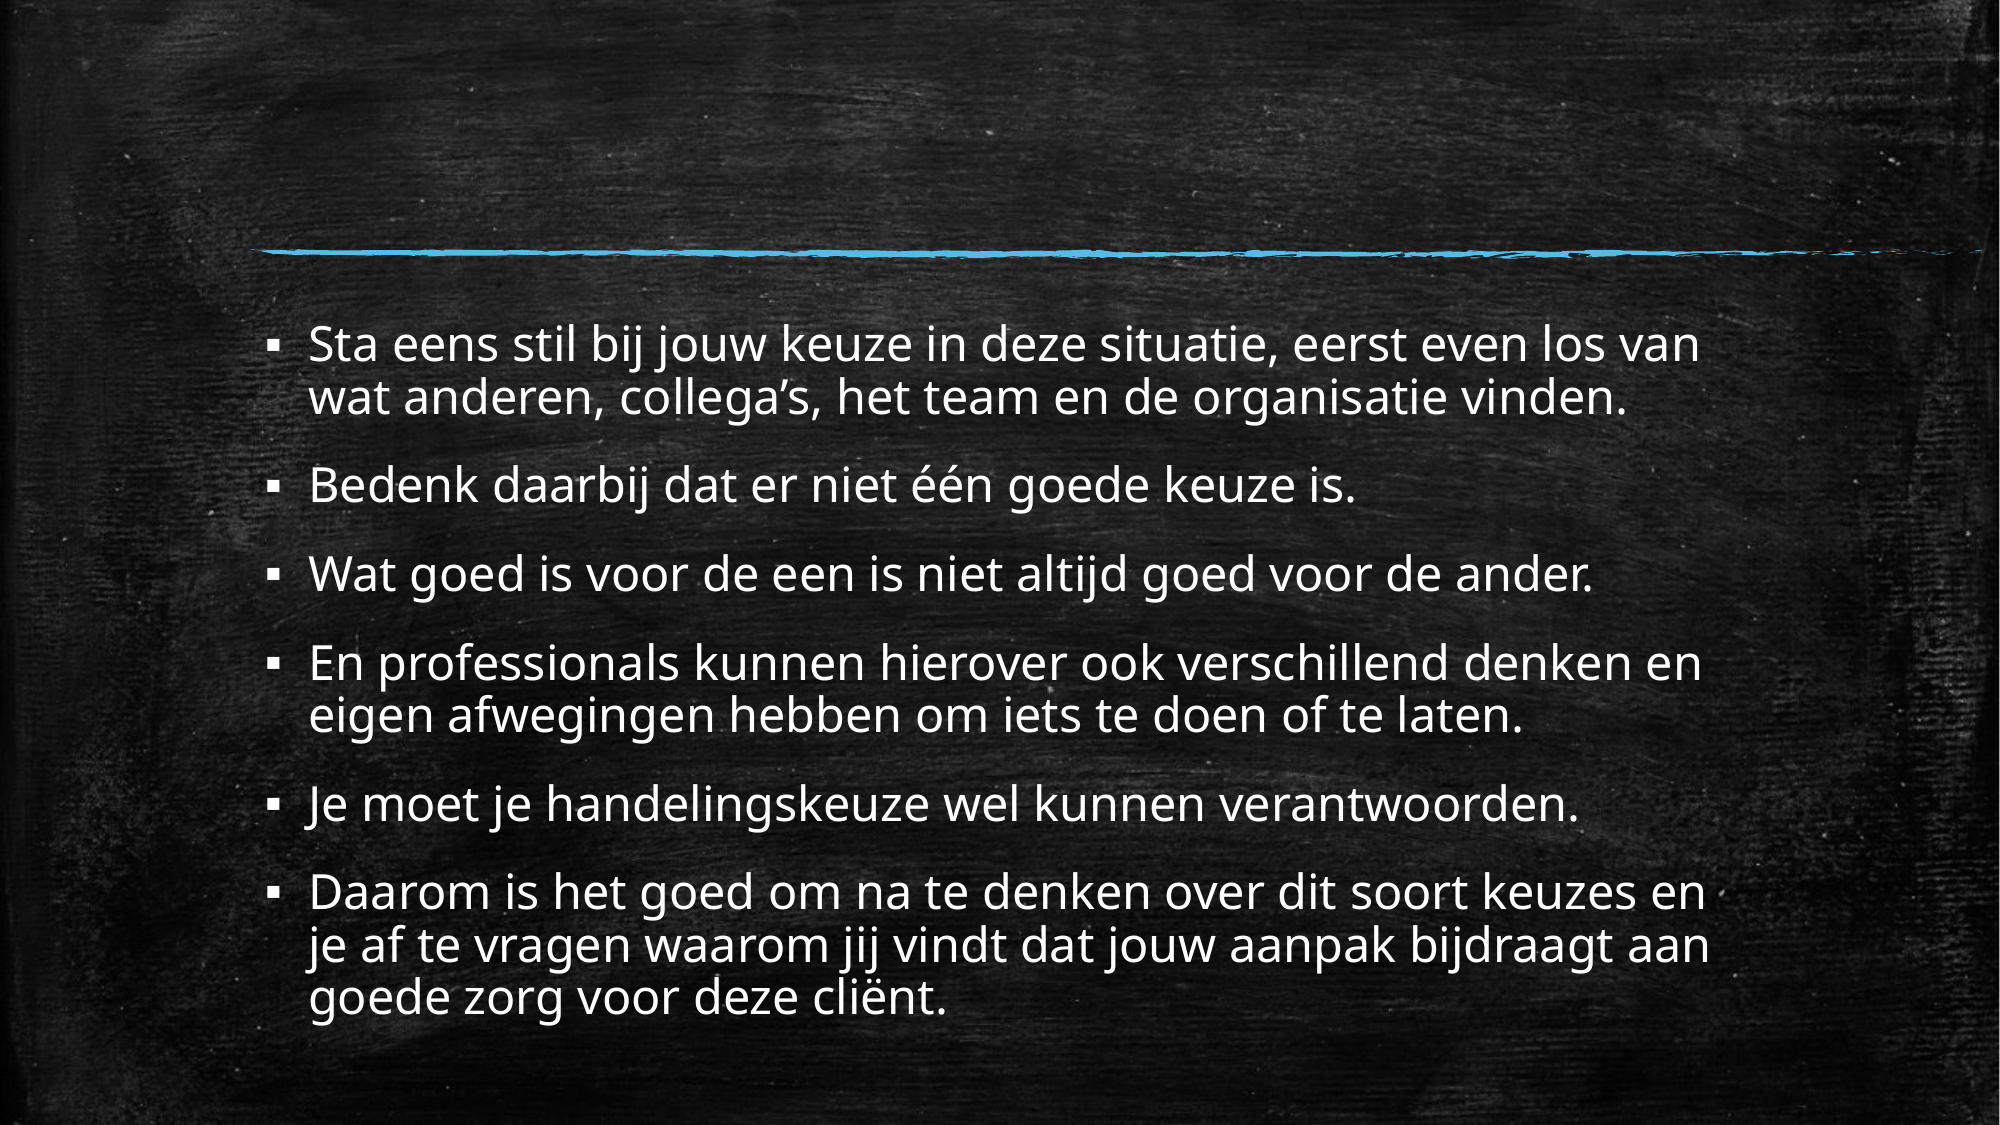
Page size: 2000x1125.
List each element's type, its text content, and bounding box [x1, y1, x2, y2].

list Sta eens stil bij jouw keuze in deze situatie, eerst even los van wat anderen, collega’s, het team en de organisatie vinden. Bedenk daarbij dat er niet één goede keuze is. Wat goed is voor de een is niet altijd goed voor de ander. En professionals kunnen hierover ook verschillend denken en eigen afwegingen hebben om iets te doen of te laten. Je moet je handelingskeuze wel kunnen verantwoorden. Daarom is het goed om na te denken over dit soort keuzes en je af te vragen waarom jij vindt dat jouw aanpak bijdraagt aan goede zorg voor deze cliënt. [249, 312, 1750, 1047]
